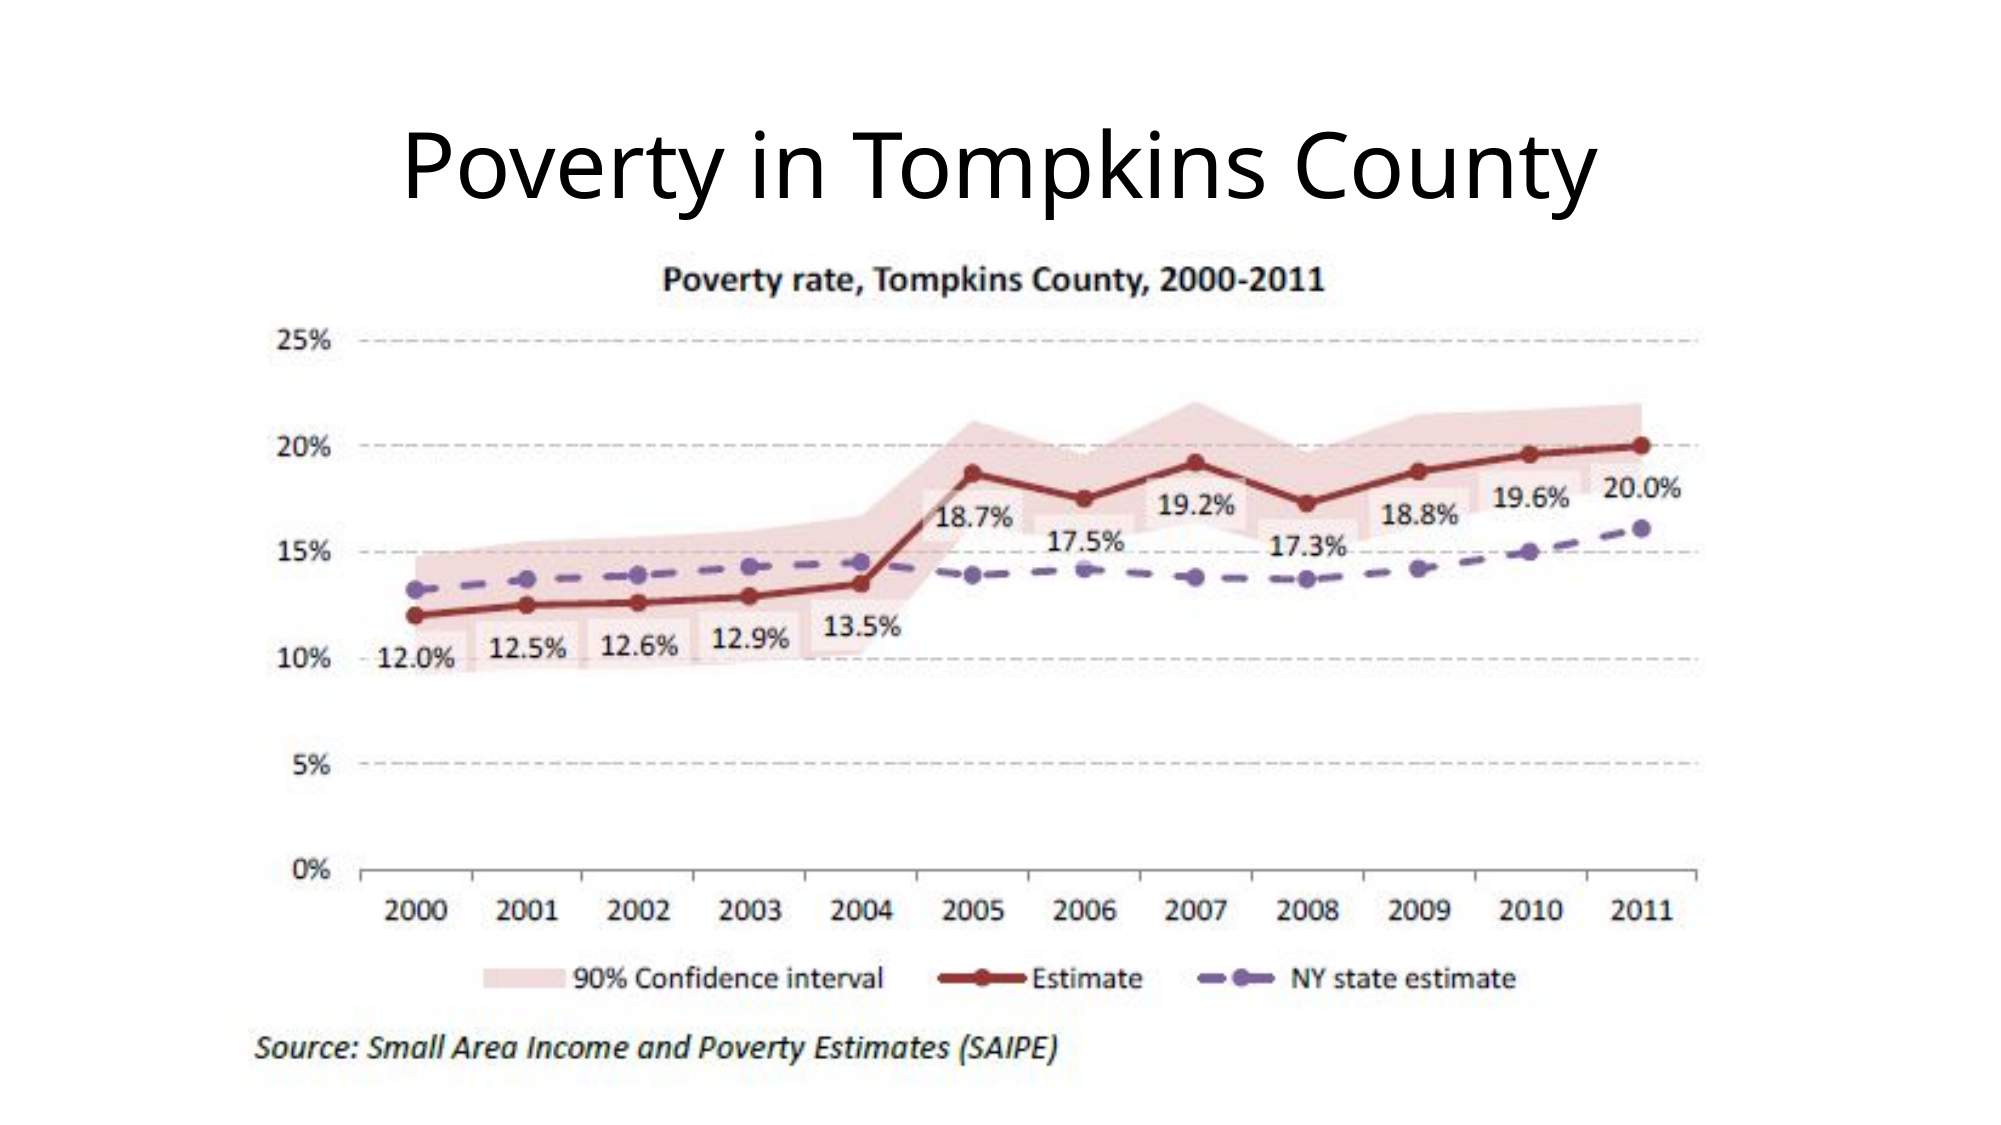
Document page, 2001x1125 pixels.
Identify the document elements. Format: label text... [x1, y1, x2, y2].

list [229, 231, 1742, 1098]
title Poverty in Tompkins County [137, 59, 1863, 278]
